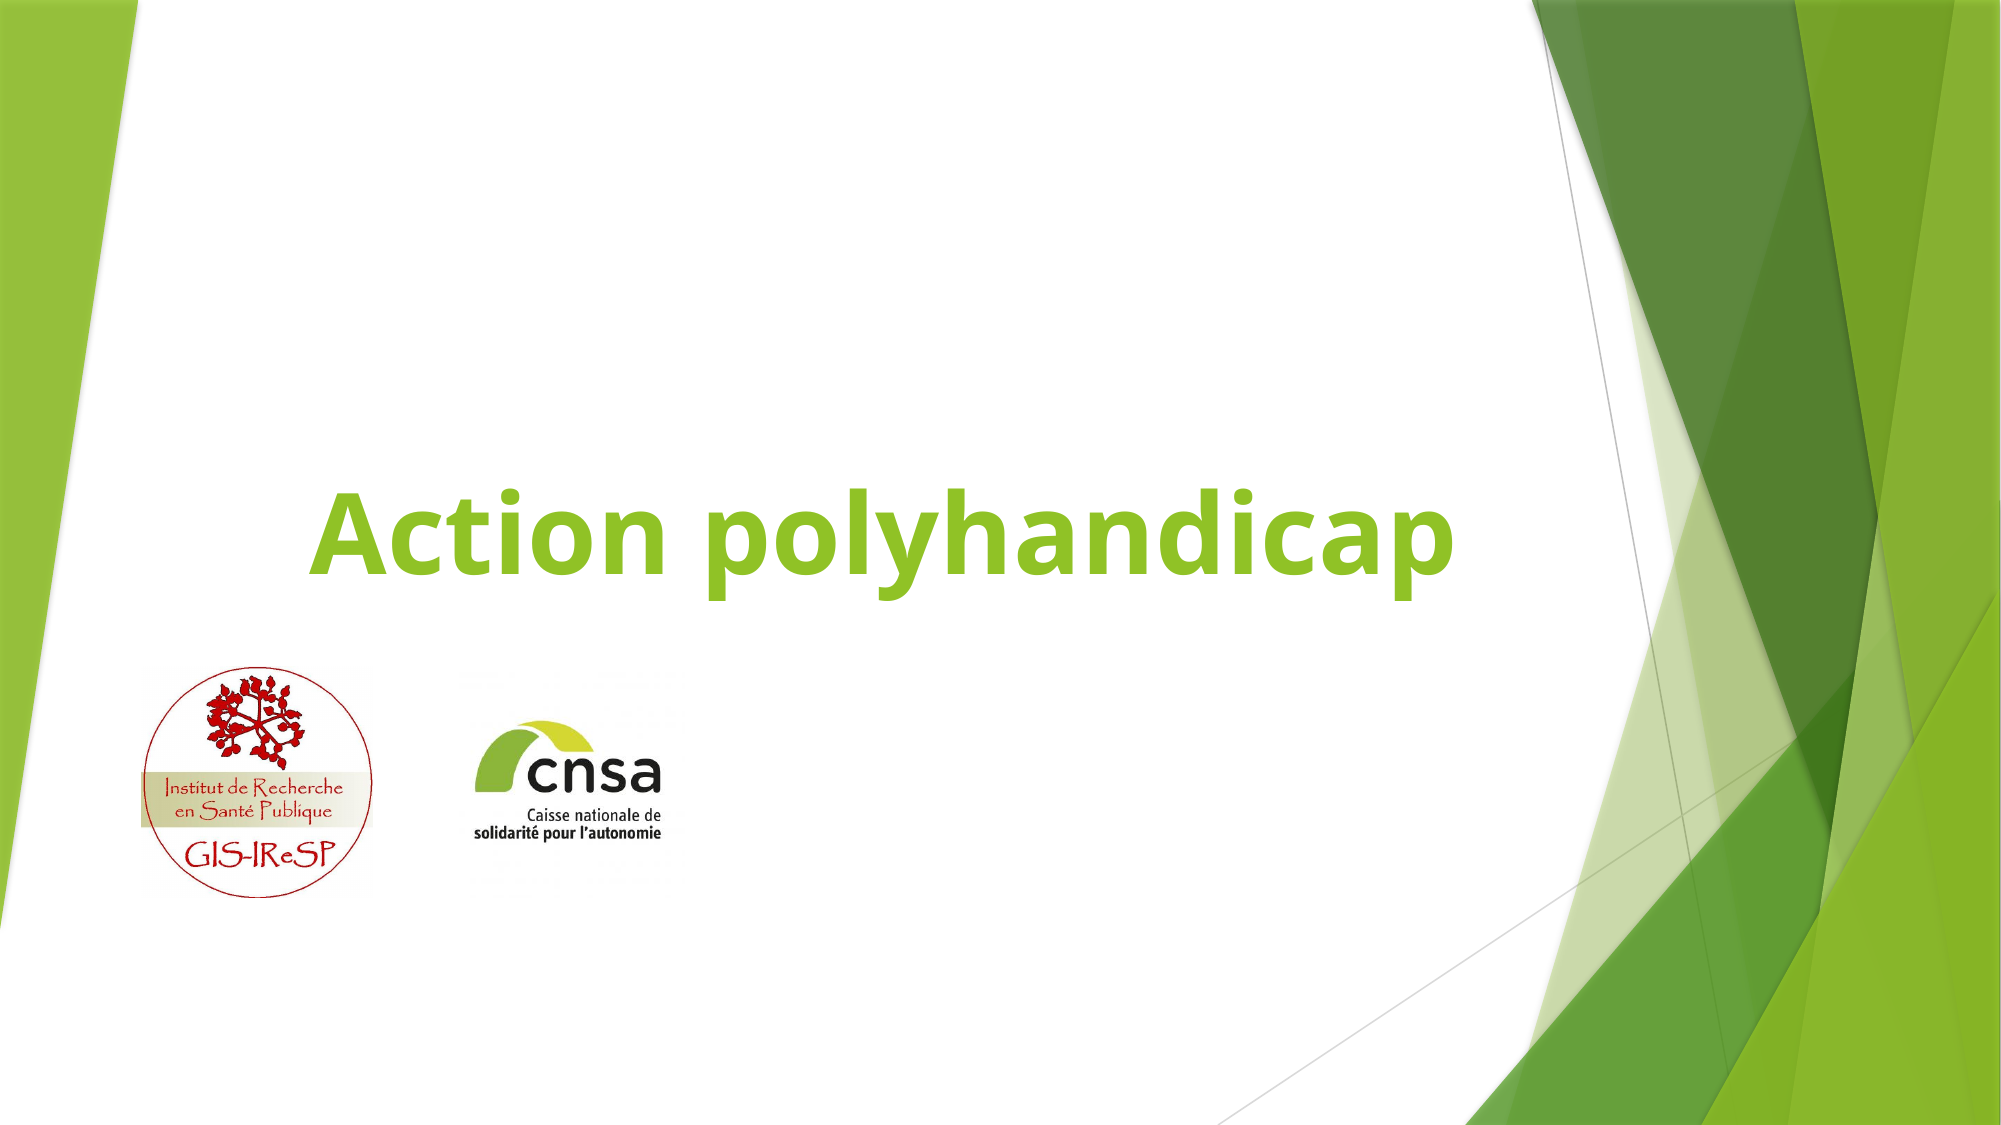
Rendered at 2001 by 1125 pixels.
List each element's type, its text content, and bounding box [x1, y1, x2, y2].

title Action polyhandicap [247, 394, 1522, 665]
picture [458, 671, 686, 899]
picture [141, 666, 373, 899]
